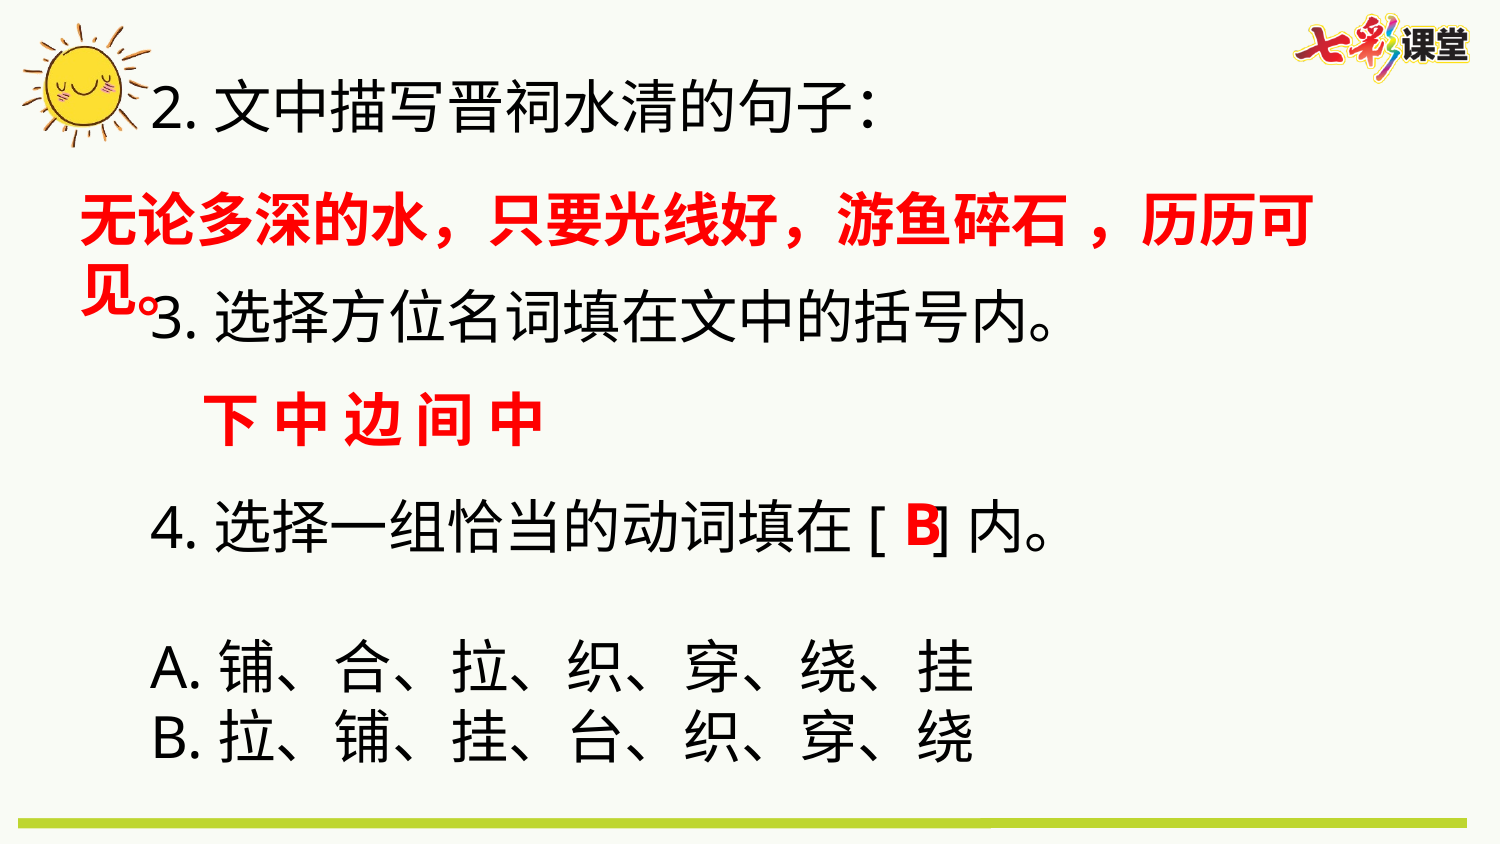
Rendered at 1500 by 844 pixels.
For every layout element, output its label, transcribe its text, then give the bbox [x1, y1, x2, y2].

picture [18, 771, 135, 844]
text_box 下 中 边 间 中 [186, 375, 561, 461]
text_box 无论多深的水，只要光线好，游鱼碎石 ，历历可见。 [64, 176, 1441, 331]
picture [1291, 9, 1472, 63]
picture [0, 0, 173, 172]
text_box B [889, 479, 958, 564]
text_box 2.文中描写晋祠水清的句子： 3.选择方位名词填在文中的括号内。 4.选择一组恰当的动词填在[ ]内。 A.铺、合、拉、织、穿、绕、挂 B.拉、铺、挂、台、织、穿、绕 [135, 63, 1500, 844]
